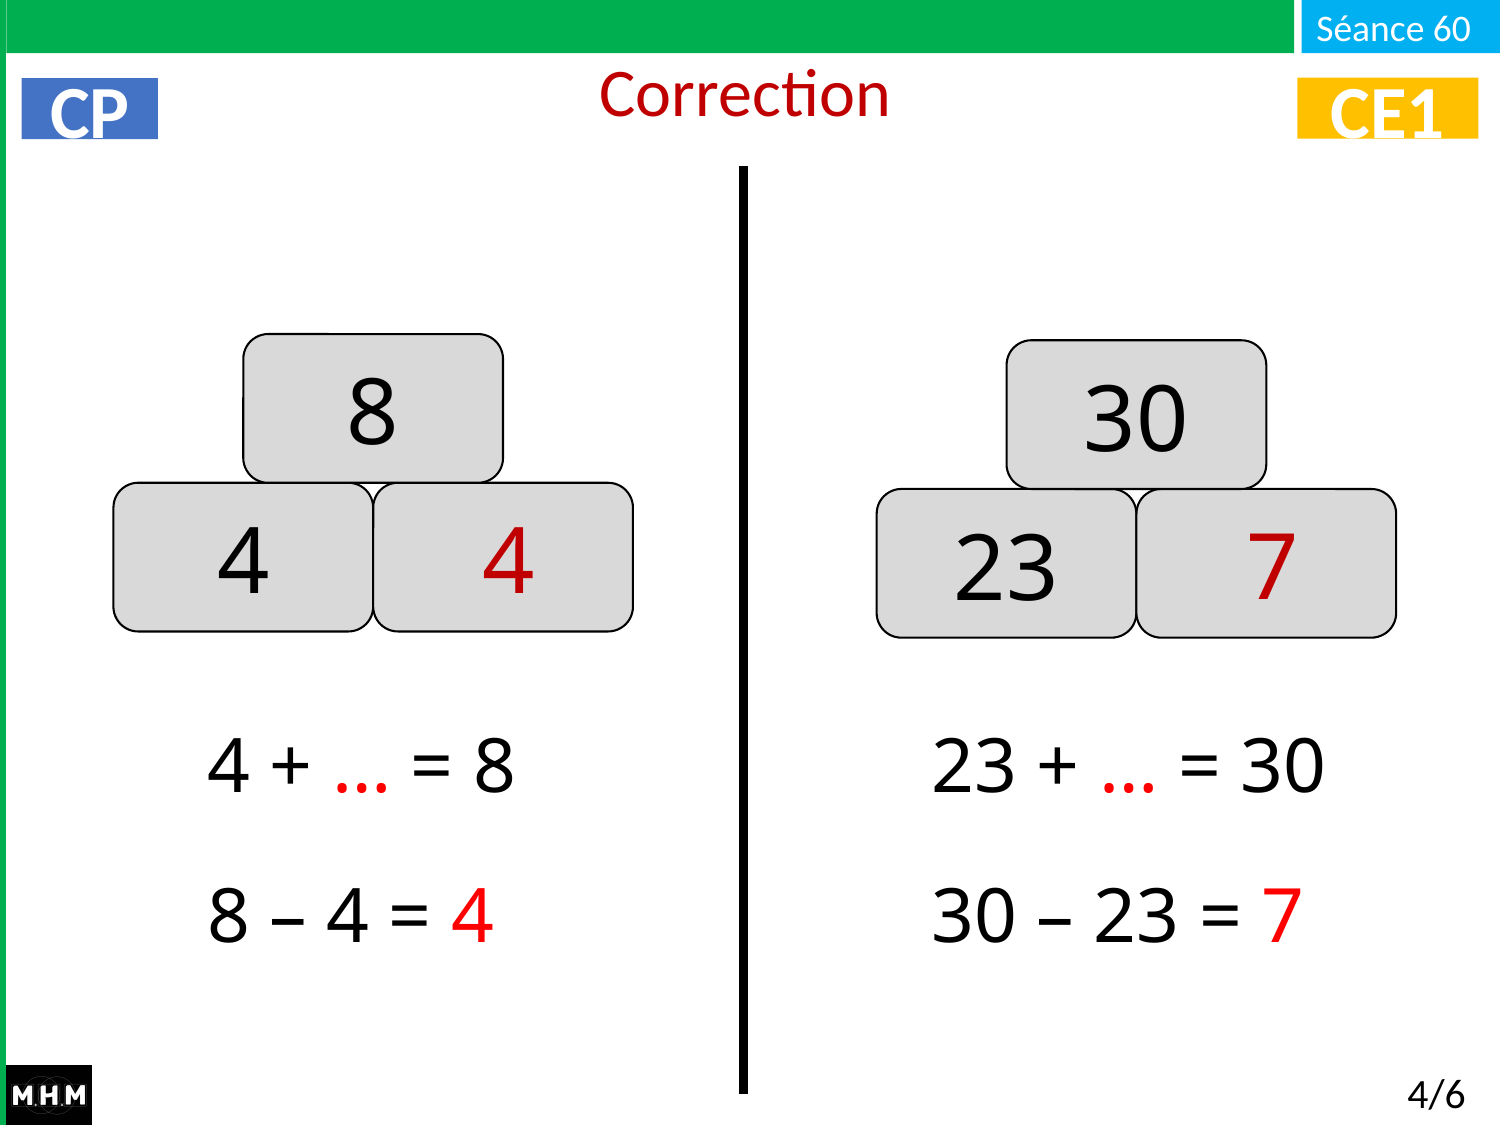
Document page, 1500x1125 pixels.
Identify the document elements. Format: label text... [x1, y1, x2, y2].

text_box 8 [242, 332, 505, 484]
text_box 7 [1231, 500, 1302, 625]
title Correction [584, 49, 1500, 139]
text_box 23 + … = 30 [916, 709, 1374, 815]
text_box CE1 [1296, 77, 1479, 140]
text_box [1135, 487, 1398, 639]
text_box [372, 481, 634, 633]
text_box 4 [468, 494, 539, 619]
text_box 23 [875, 487, 1136, 639]
picture [6, 1065, 92, 1125]
text_box CP [21, 77, 159, 140]
text_box 8 – 4 = 4 [192, 859, 574, 965]
text_box 30 – 23 = 7 [916, 859, 1374, 965]
text_box 4 [112, 481, 373, 633]
text_box 4 + … = 8 [192, 709, 574, 815]
text_box 30 [1005, 339, 1268, 491]
list 4/6 [1373, 1064, 1500, 1125]
